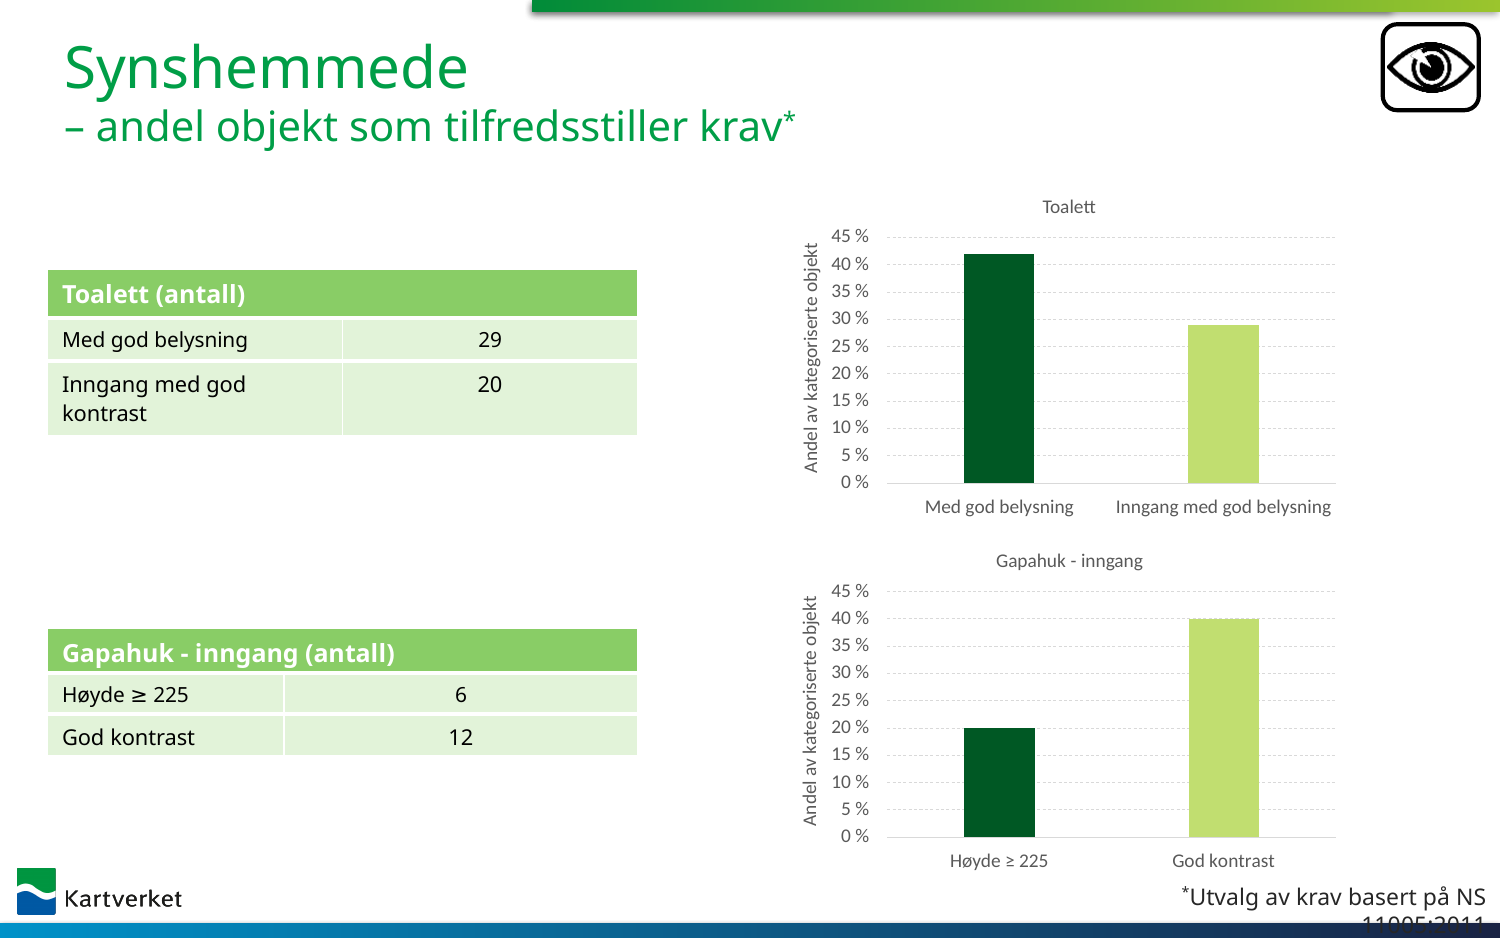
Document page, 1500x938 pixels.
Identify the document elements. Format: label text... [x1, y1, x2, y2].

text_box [1382, 24, 1480, 111]
picture [791, 541, 1348, 880]
table_header Toalett (antall) [48, 270, 637, 316]
table_cell 29 [343, 320, 637, 359]
table_cell 6 [285, 675, 637, 712]
table_cell Høyde ≥ 225 [48, 675, 283, 712]
table_cell God kontrast [48, 716, 283, 755]
table_header Gapahuk - inngang (antall) [48, 629, 637, 671]
picture [791, 187, 1348, 526]
text_box *Utvalg av krav basert på NS 11005:2011 [1068, 873, 1500, 938]
table_cell 12 [285, 716, 637, 755]
table_cell 20 [343, 363, 637, 435]
text_box Synshemmede – andel objekt som tilfredsstiller krav* [49, 24, 1431, 158]
table_cell Med god belysning [48, 320, 342, 359]
table_cell Inngang med god kontrast [48, 363, 342, 435]
